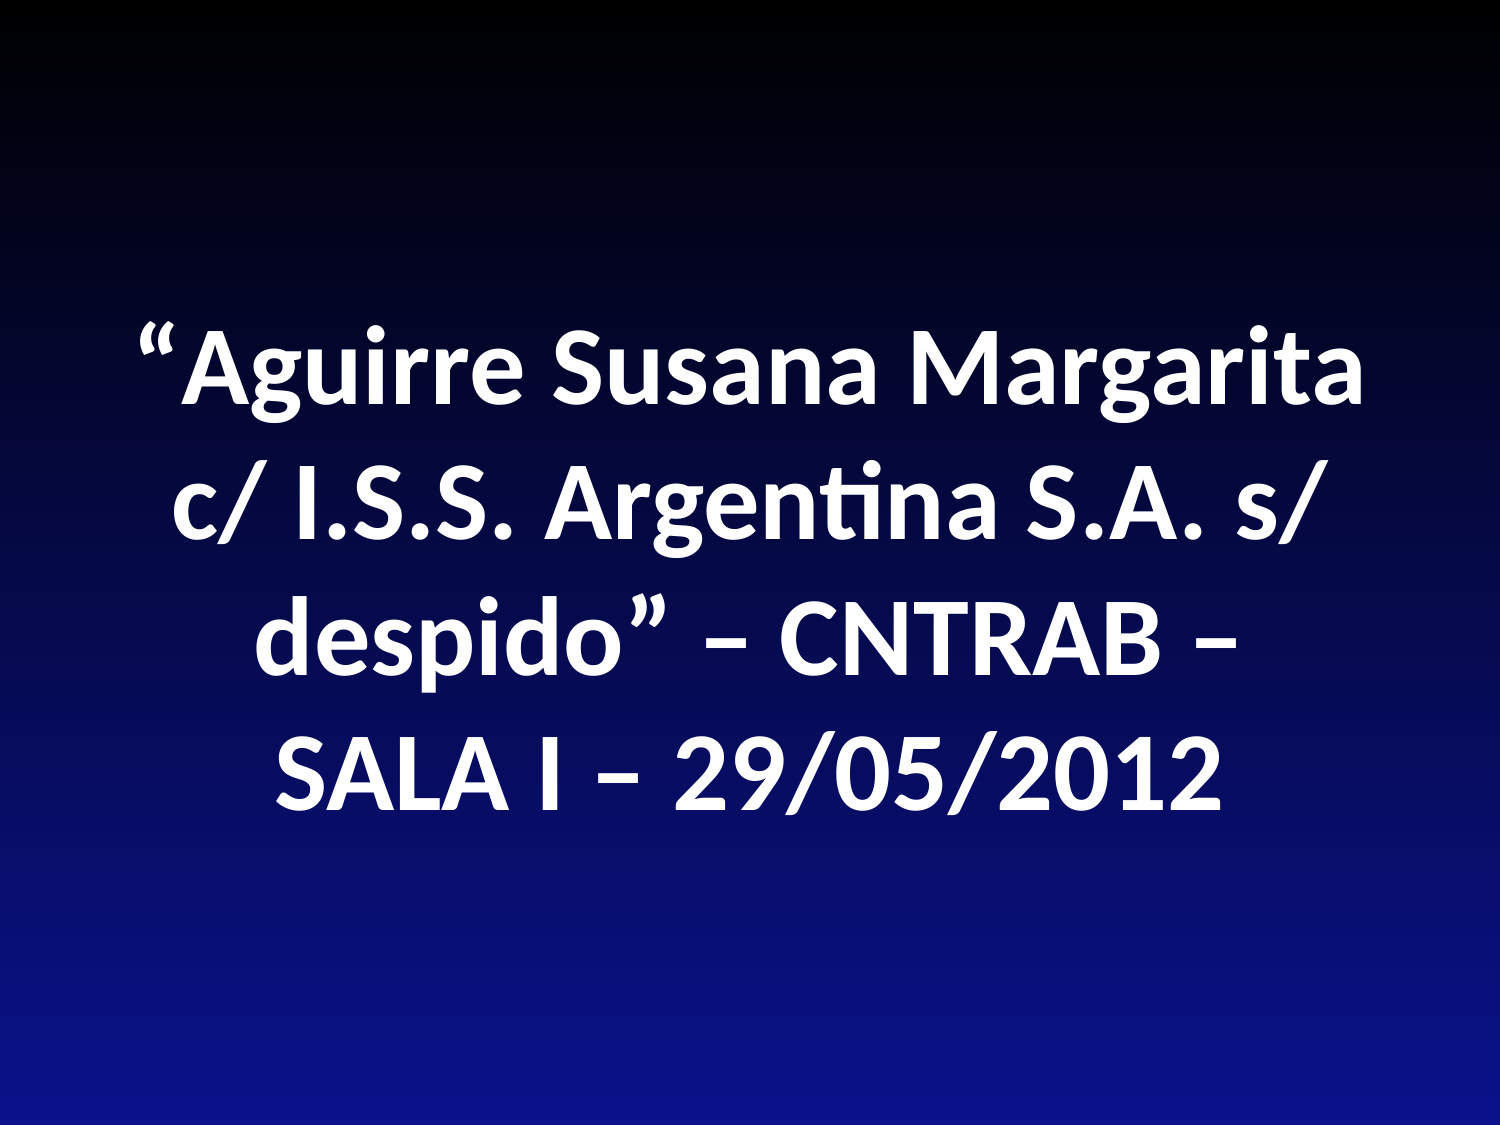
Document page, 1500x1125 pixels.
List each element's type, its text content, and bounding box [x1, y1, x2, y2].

title “Aguirre Susana Margarita c/ I.S.S. Argentina S.A. s/ despido” – CNTRAB – SALA I – 29/05/2012 [112, 266, 1388, 858]
